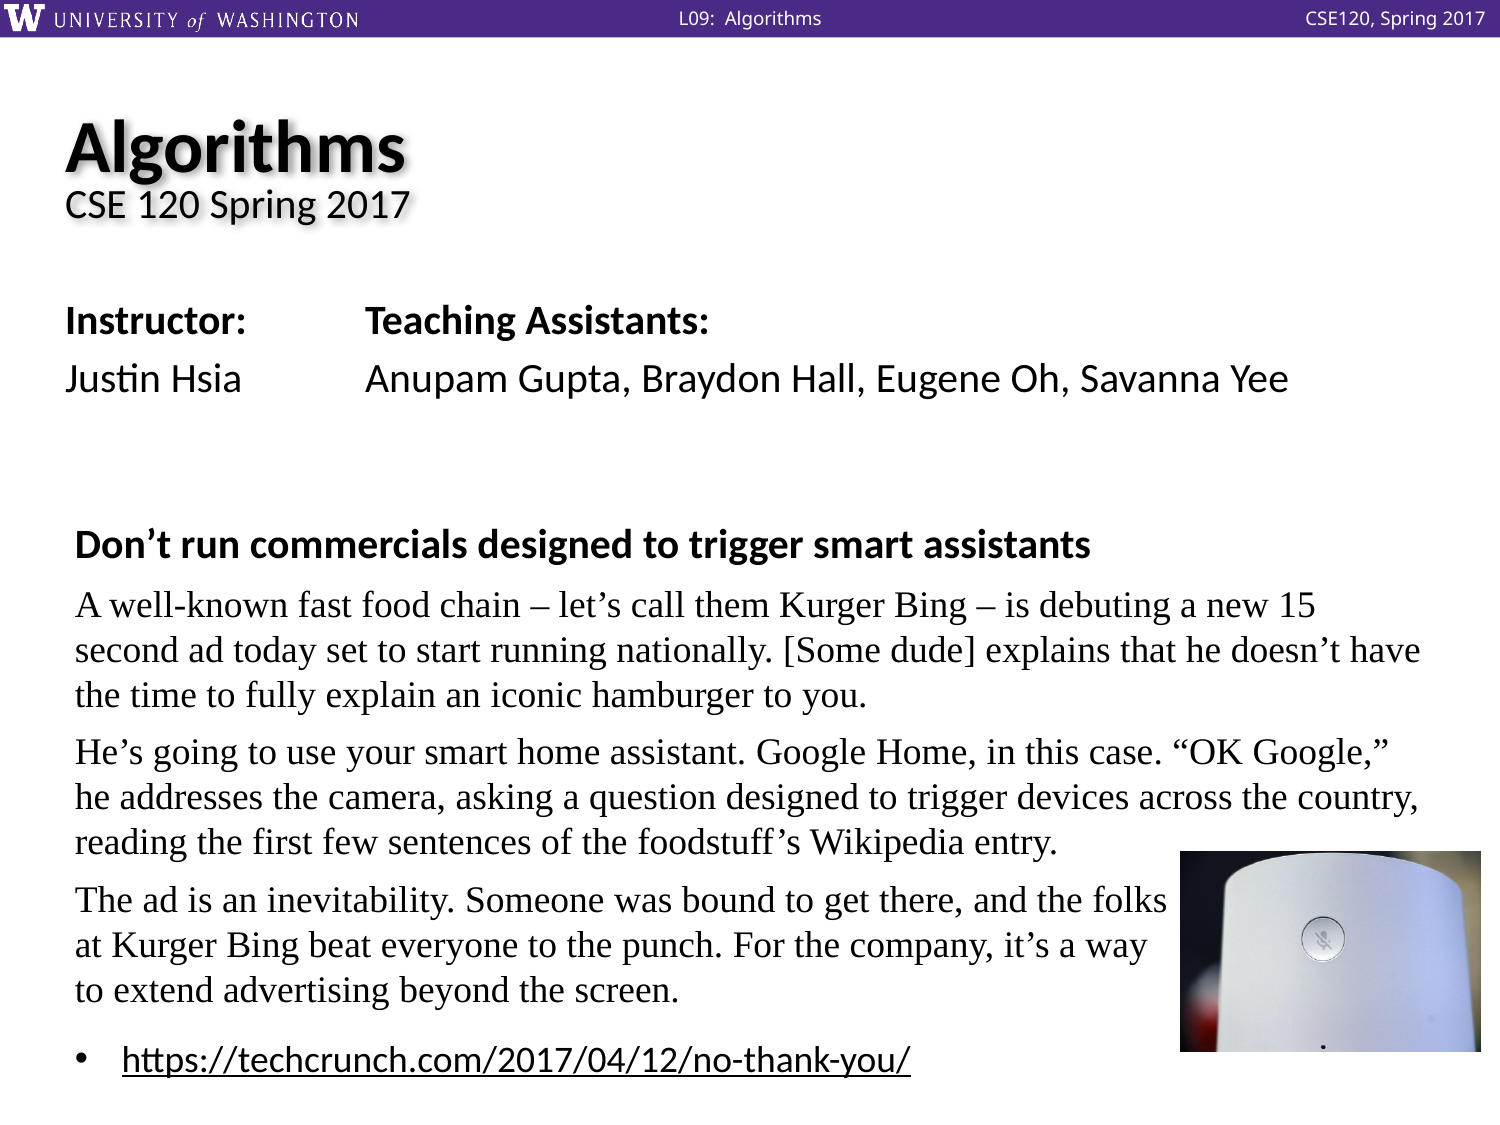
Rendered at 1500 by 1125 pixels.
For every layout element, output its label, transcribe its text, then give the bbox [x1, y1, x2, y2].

text_box Don’t run commercials designed to trigger smart assistants A well-known fast food chain – let’s call them Kurger Bing – is debuting a new 15 second ad today set to start running nationally. [Some dude] explains that he doesn’t have the time to fully explain an iconic hamburger to you. He’s going to use your smart home assistant. Google Home, in this case. “OK Google,” he addresses the camera, asking a question designed to trigger devices across the country, reading the first few sentences of the foodstuff’s Wikipedia entry. The ad is an inevitability. Someone was bound to get there, and the folks at Kurger Bing beat everyone to the punch. For the company, it’s a way to extend advertising beyond the screen. https://techcrunch.com/2017/04/12/no-thank-you/ [59, 509, 1440, 1088]
picture [4, 4, 358, 32]
subtitle Instructor: Teaching Assistants: Justin Hsia Anupam Gupta, Braydon Hall, Eugene Oh, Savanna Yee [49, 284, 1423, 436]
title Algorithms CSE 120 Spring 2017 [49, 49, 1326, 284]
picture [1180, 851, 1481, 1053]
